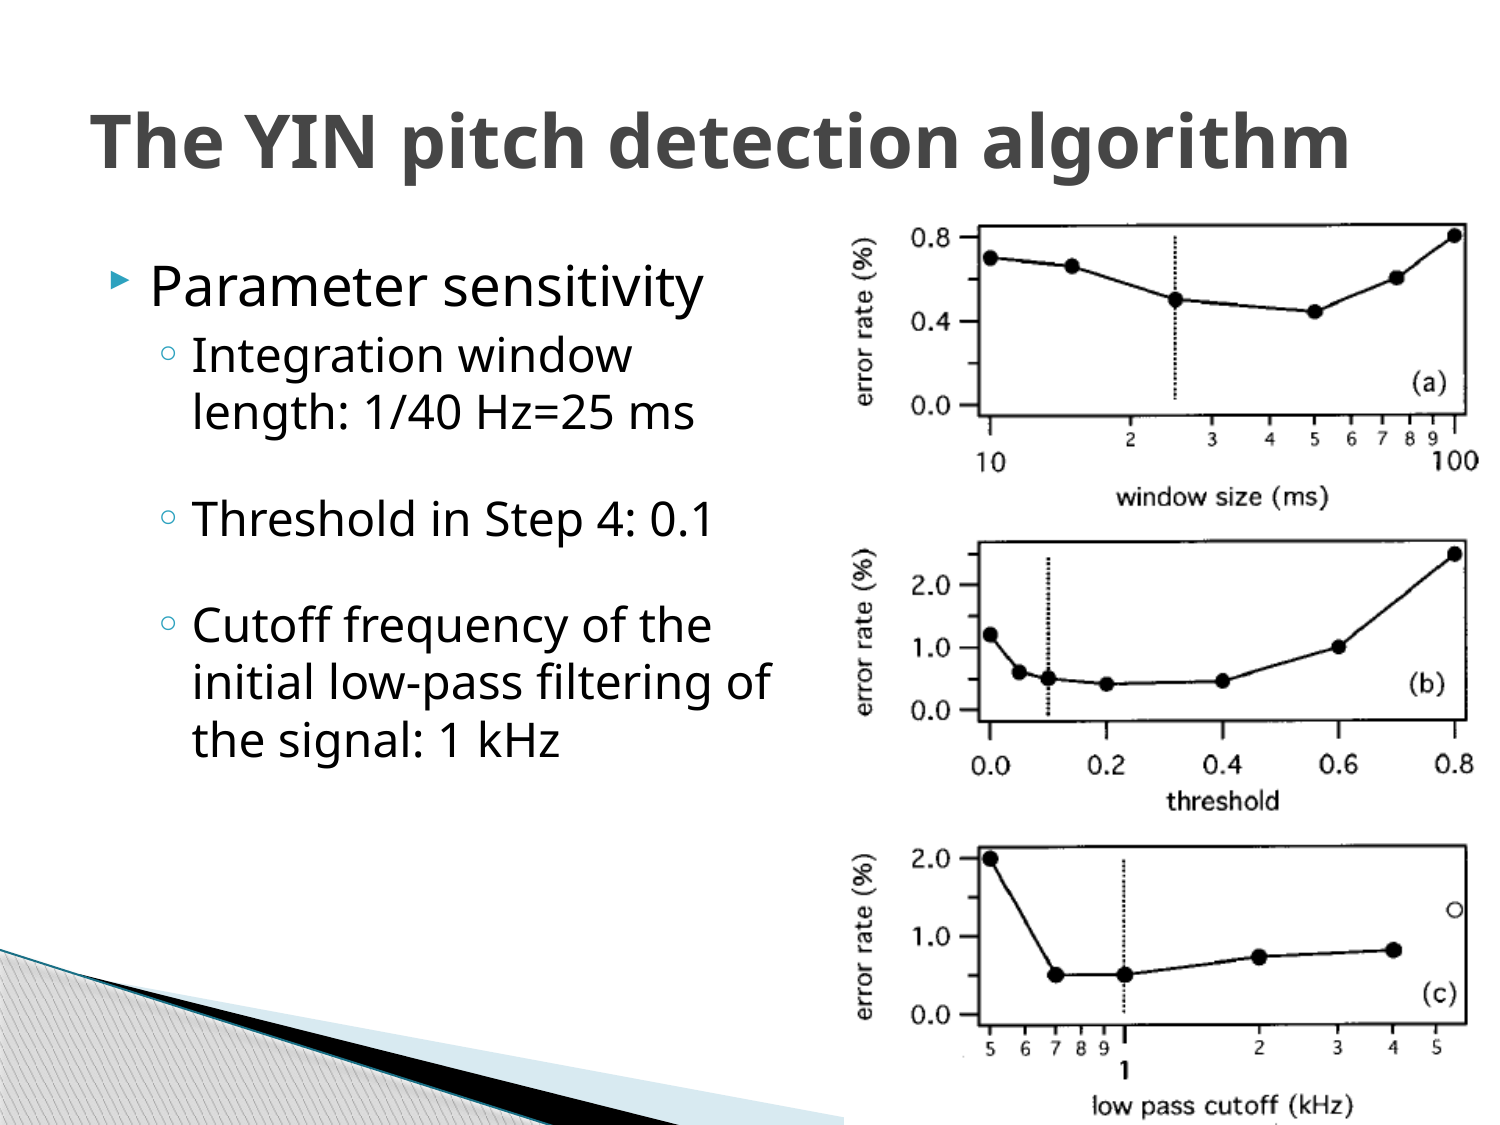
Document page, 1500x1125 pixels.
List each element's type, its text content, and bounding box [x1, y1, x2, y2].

picture [844, 205, 1483, 1125]
list Parameter sensitivity Integration window length: 1/40 Hz=25 ms Threshold in Step 4: 0.1 Cutoff frequency of the initial low-pass filtering of the signal: 1 kHz [75, 243, 810, 986]
title The YIN pitch detection algorithm [75, 45, 1425, 233]
